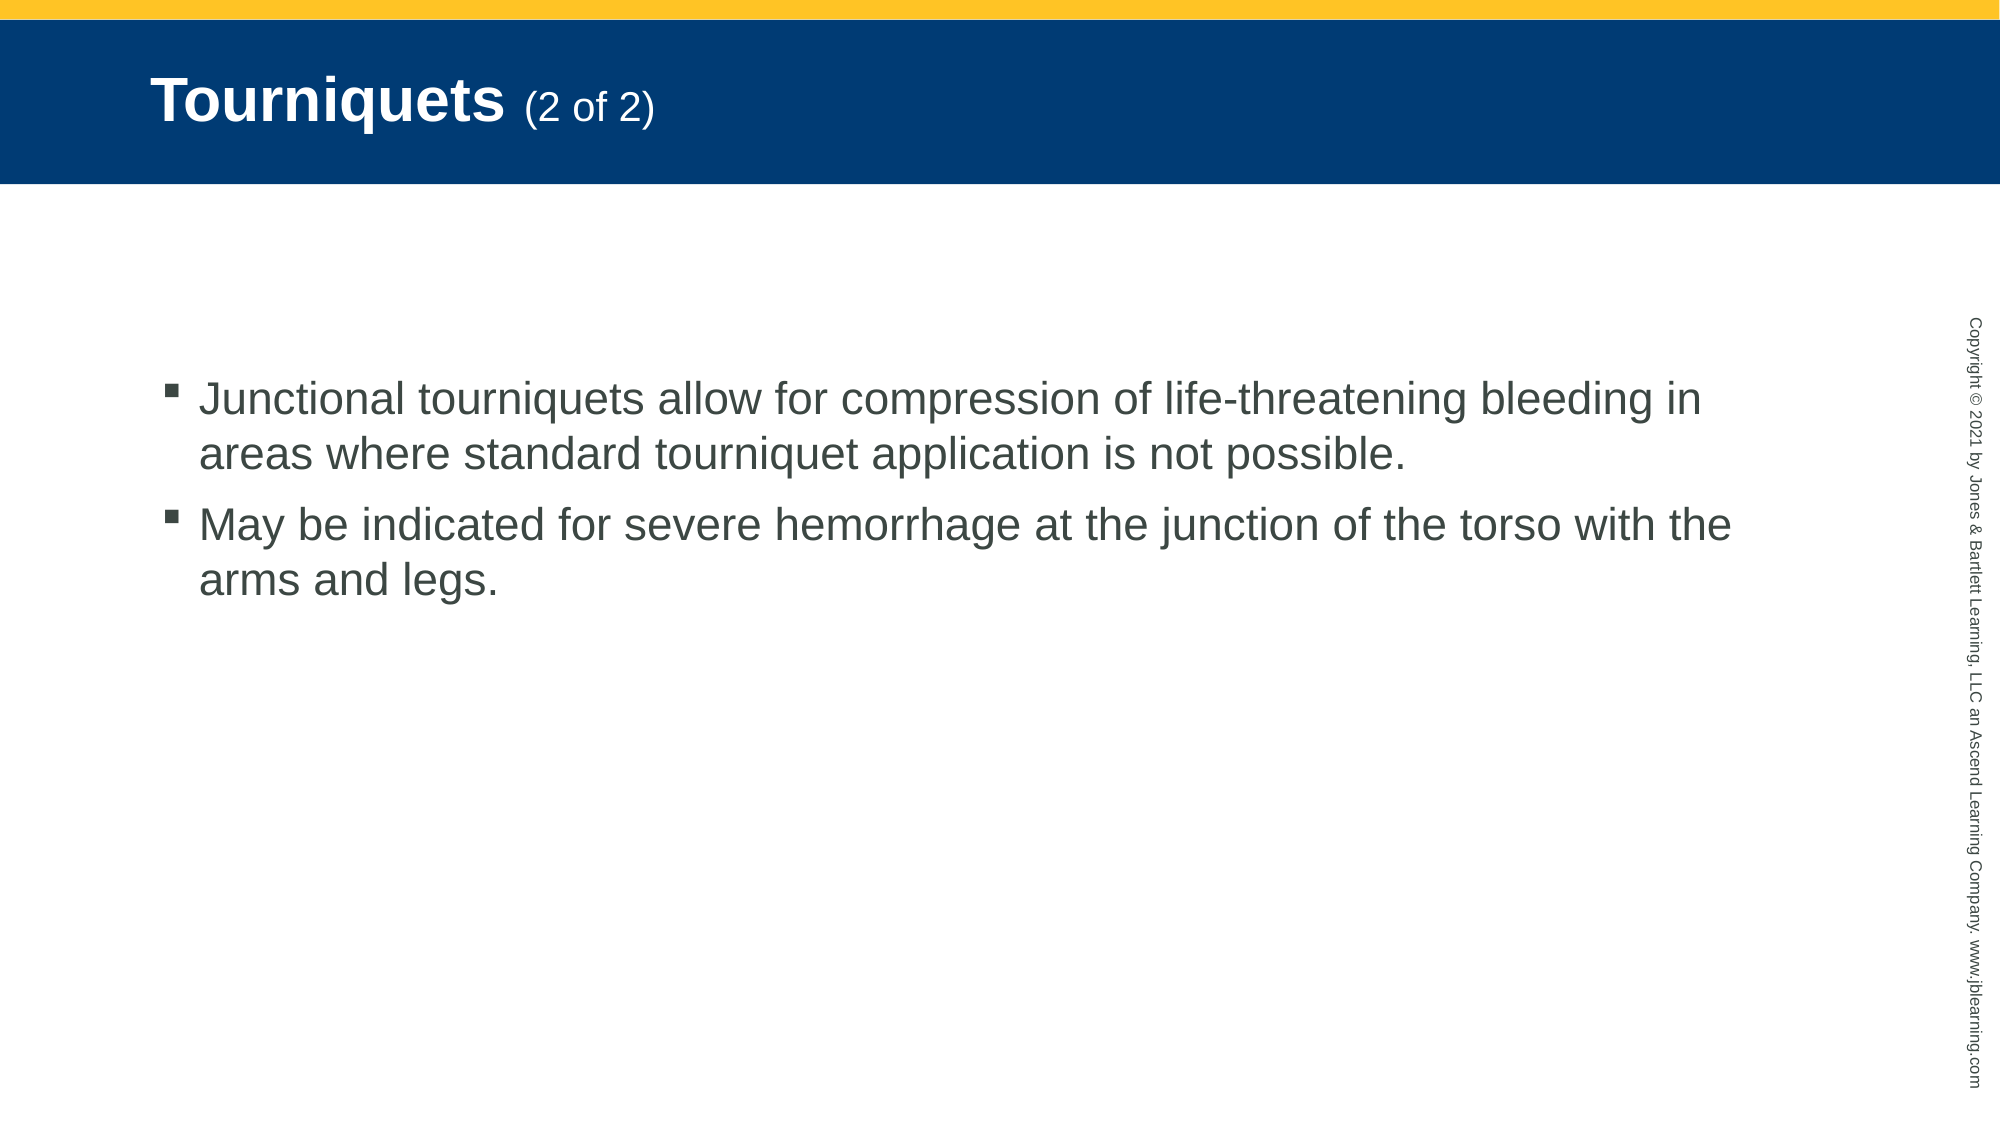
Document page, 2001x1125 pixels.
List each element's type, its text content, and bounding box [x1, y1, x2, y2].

title Tourniquets (2 of 2) [0, 19, 2000, 185]
list Junctional tourniquets allow for compression of life-threatening bleeding in areas where standard tourniquet application is not possible. May be indicated for severe hemorrhage at the junction of the torso with the arms and legs. [146, 361, 1859, 1016]
